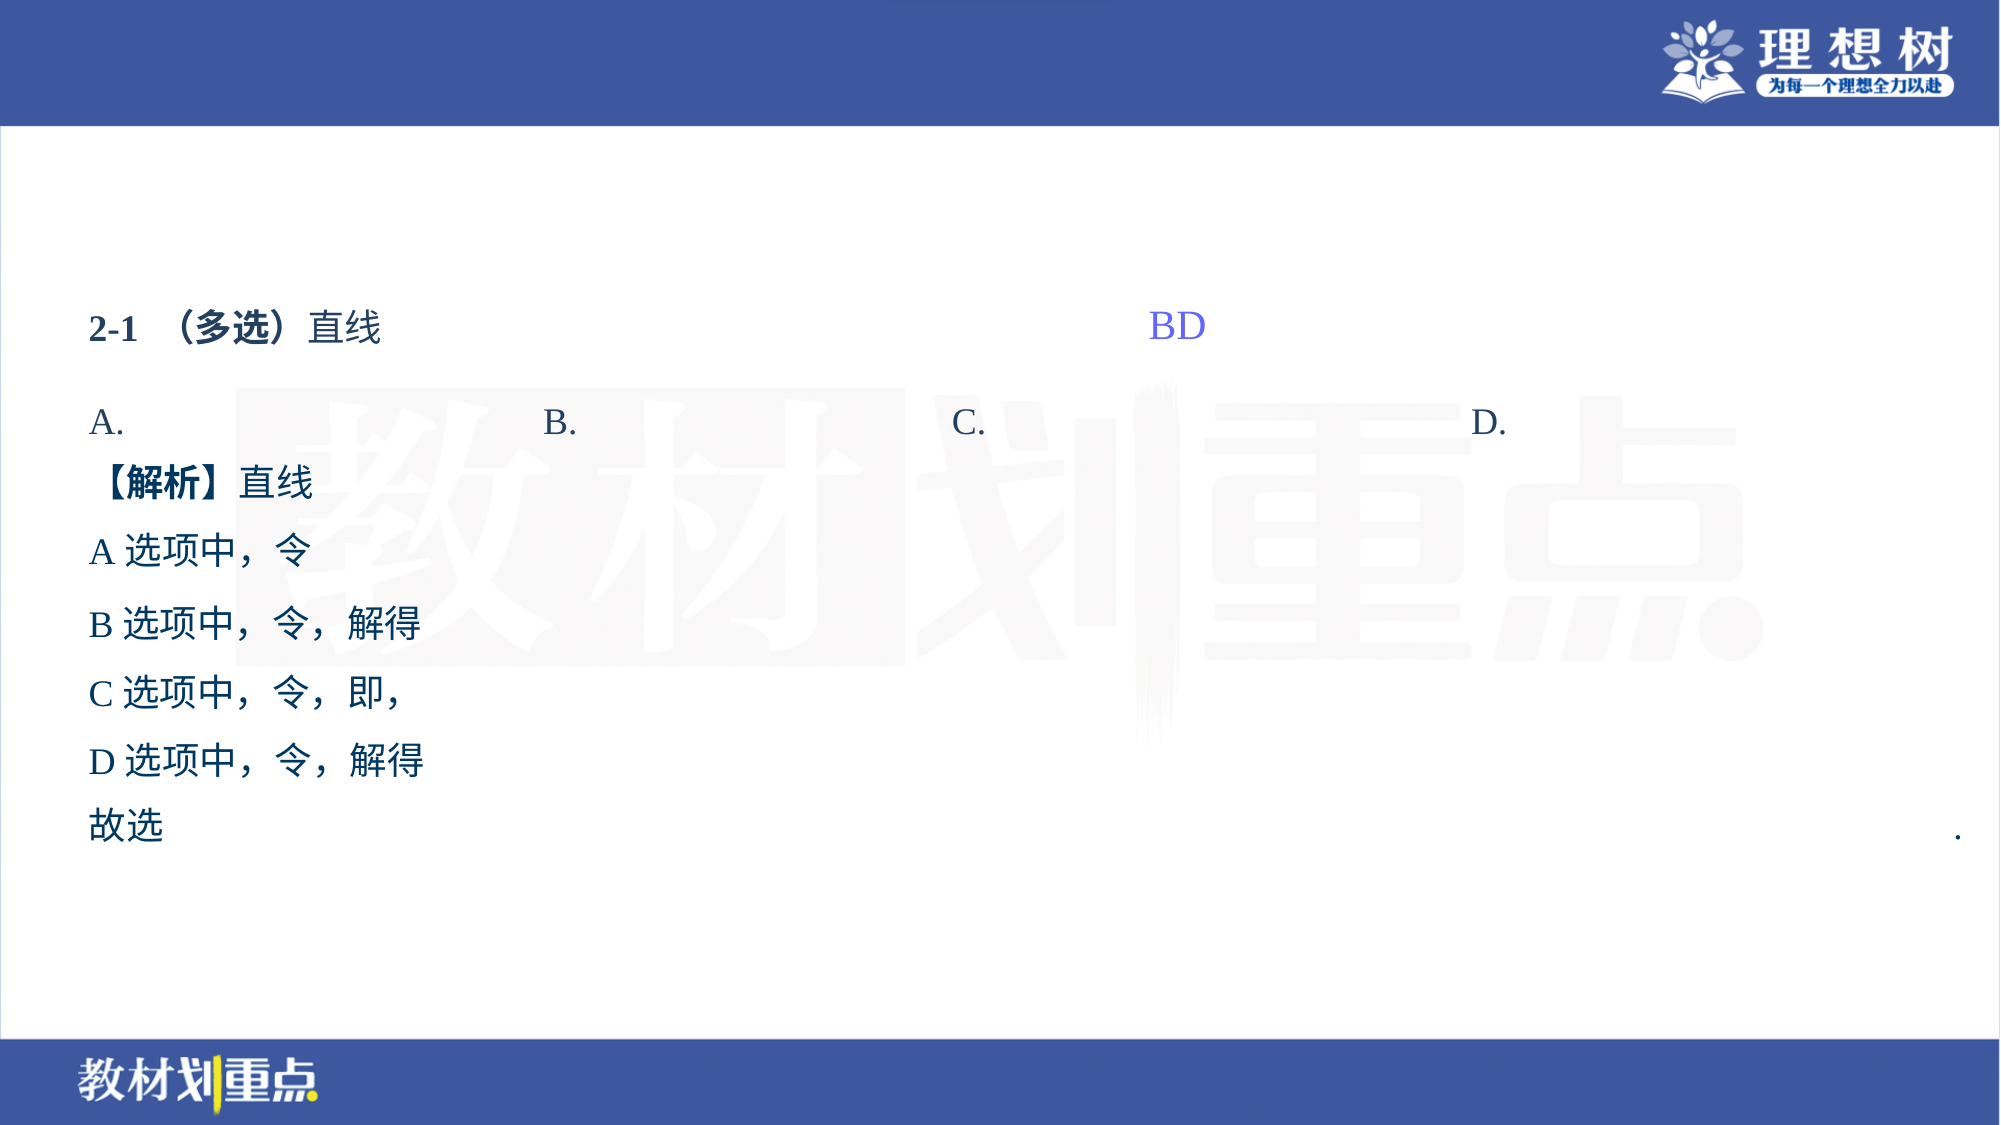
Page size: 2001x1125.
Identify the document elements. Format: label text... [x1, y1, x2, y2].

text_box BD [1133, 295, 1222, 346]
picture [0, 0, 2000, 1125]
